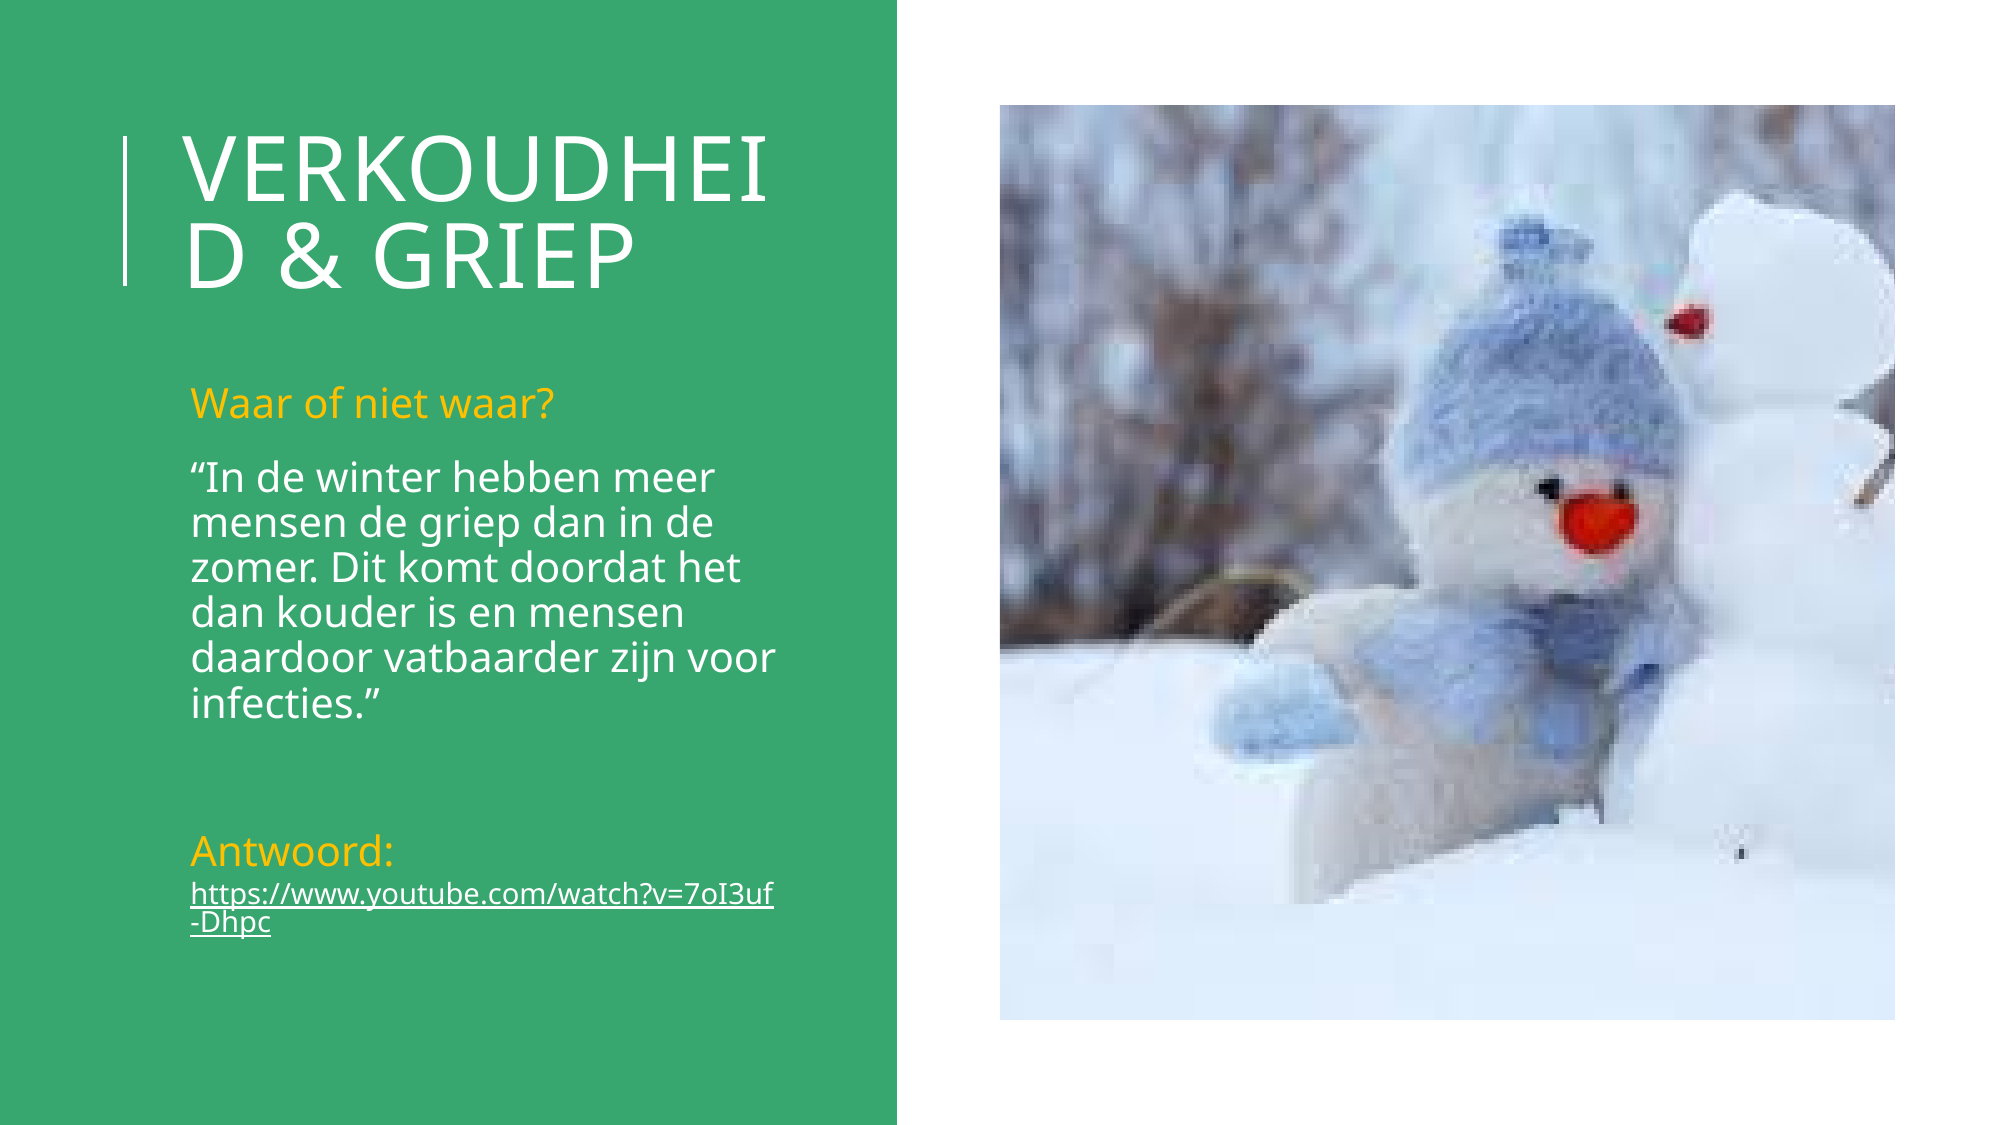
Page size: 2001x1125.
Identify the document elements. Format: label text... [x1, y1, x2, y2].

picture [999, 104, 1896, 1021]
title Verkoudheid & griep [168, 96, 788, 342]
list Waar of niet waar? “In de winter hebben meer mensen de griep dan in de zomer. Dit komt doordat het dan kouder is en mensen daardoor vatbaarder zijn voor infecties.” Antwoord: https://www.youtube.com/watch?v=7oI3uf-Dhpc [168, 375, 790, 1020]
text_box [0, 0, 898, 1125]
